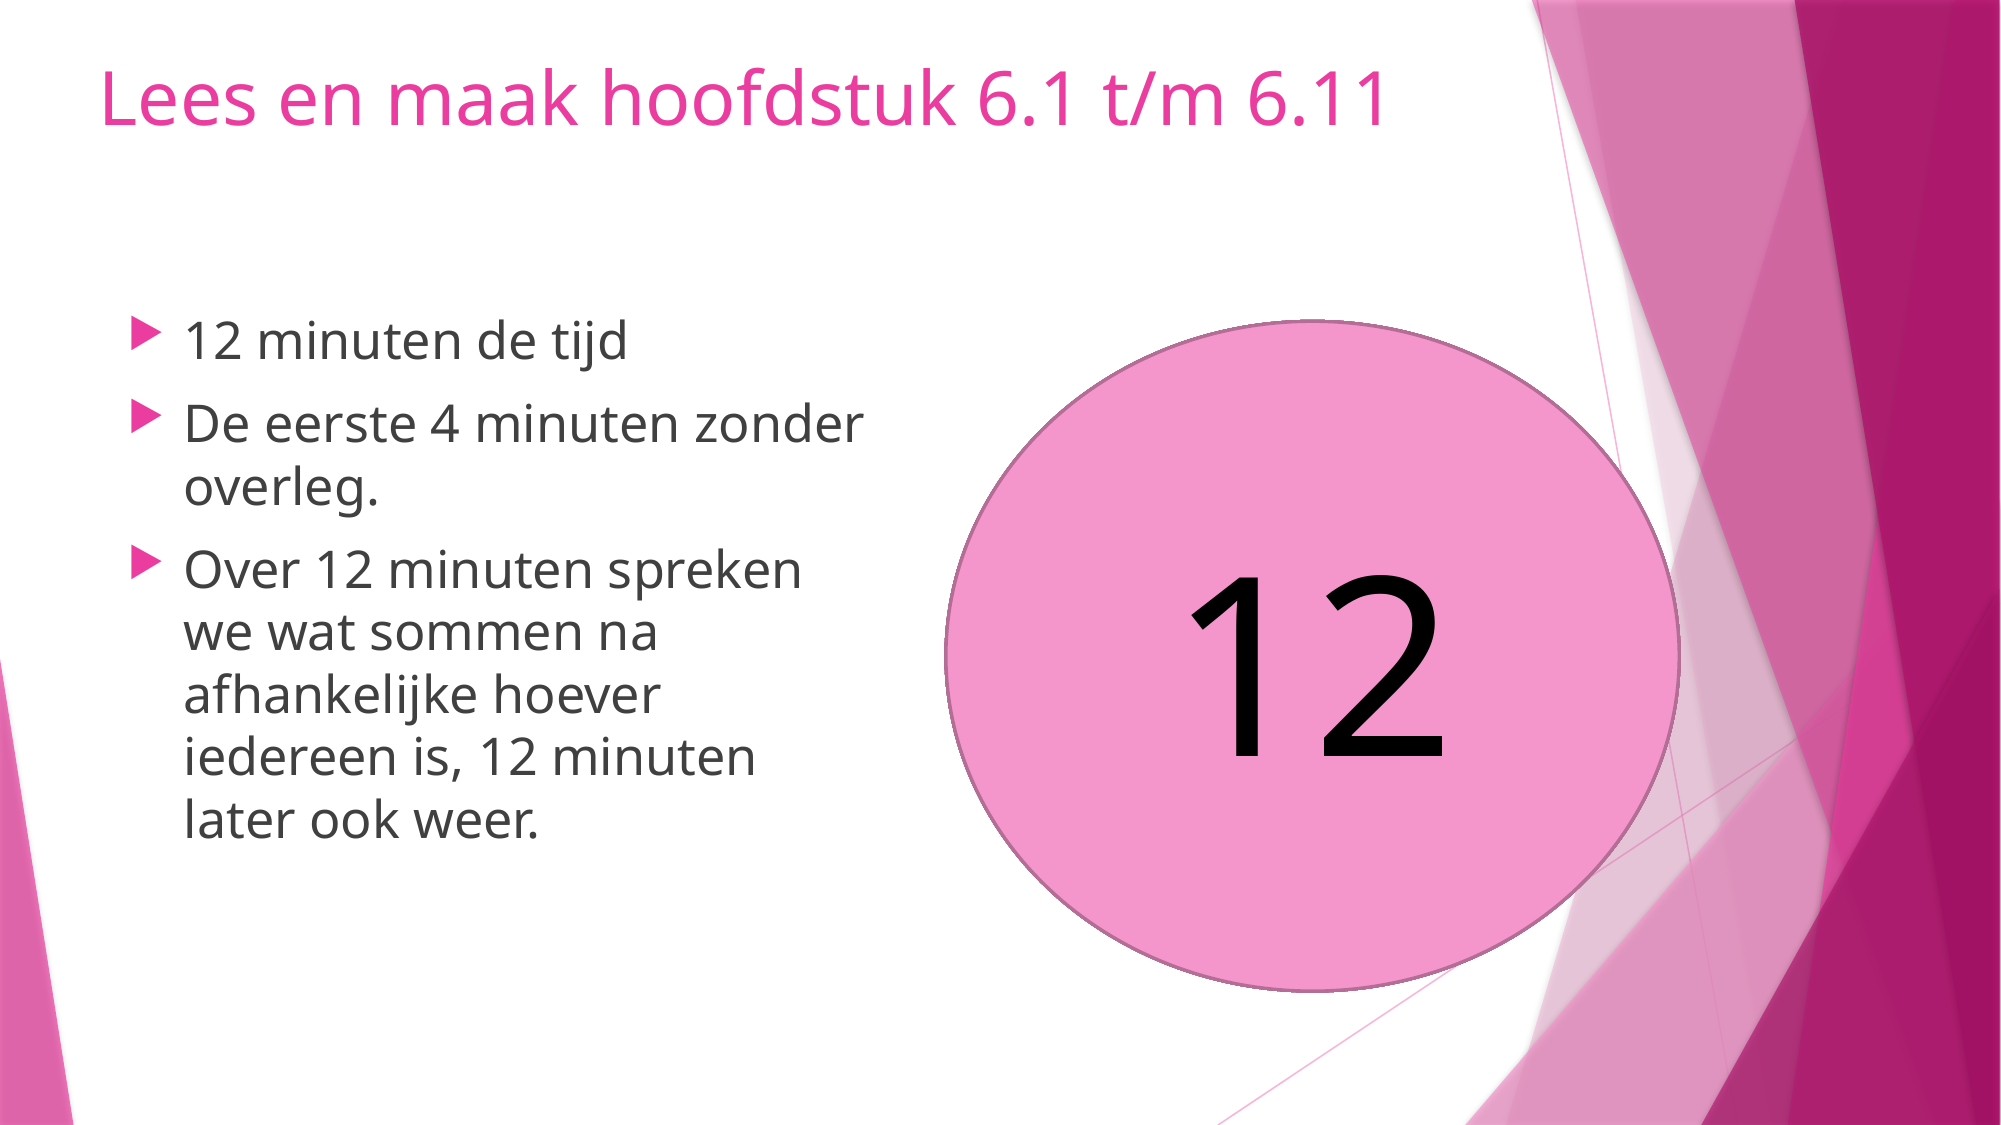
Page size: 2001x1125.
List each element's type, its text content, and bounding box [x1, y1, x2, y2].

text_box 12 [944, 319, 1681, 993]
title Lees en maak hoofdstuk 6.1 t/m 6.11 [83, 42, 1494, 260]
list 12 minuten de tijd De eerste 4 minuten zonder overleg. Over 12 minuten spreken we wat sommen na afhankelijke hoever iedereen is, 12 minuten later ook weer. [112, 299, 896, 992]
